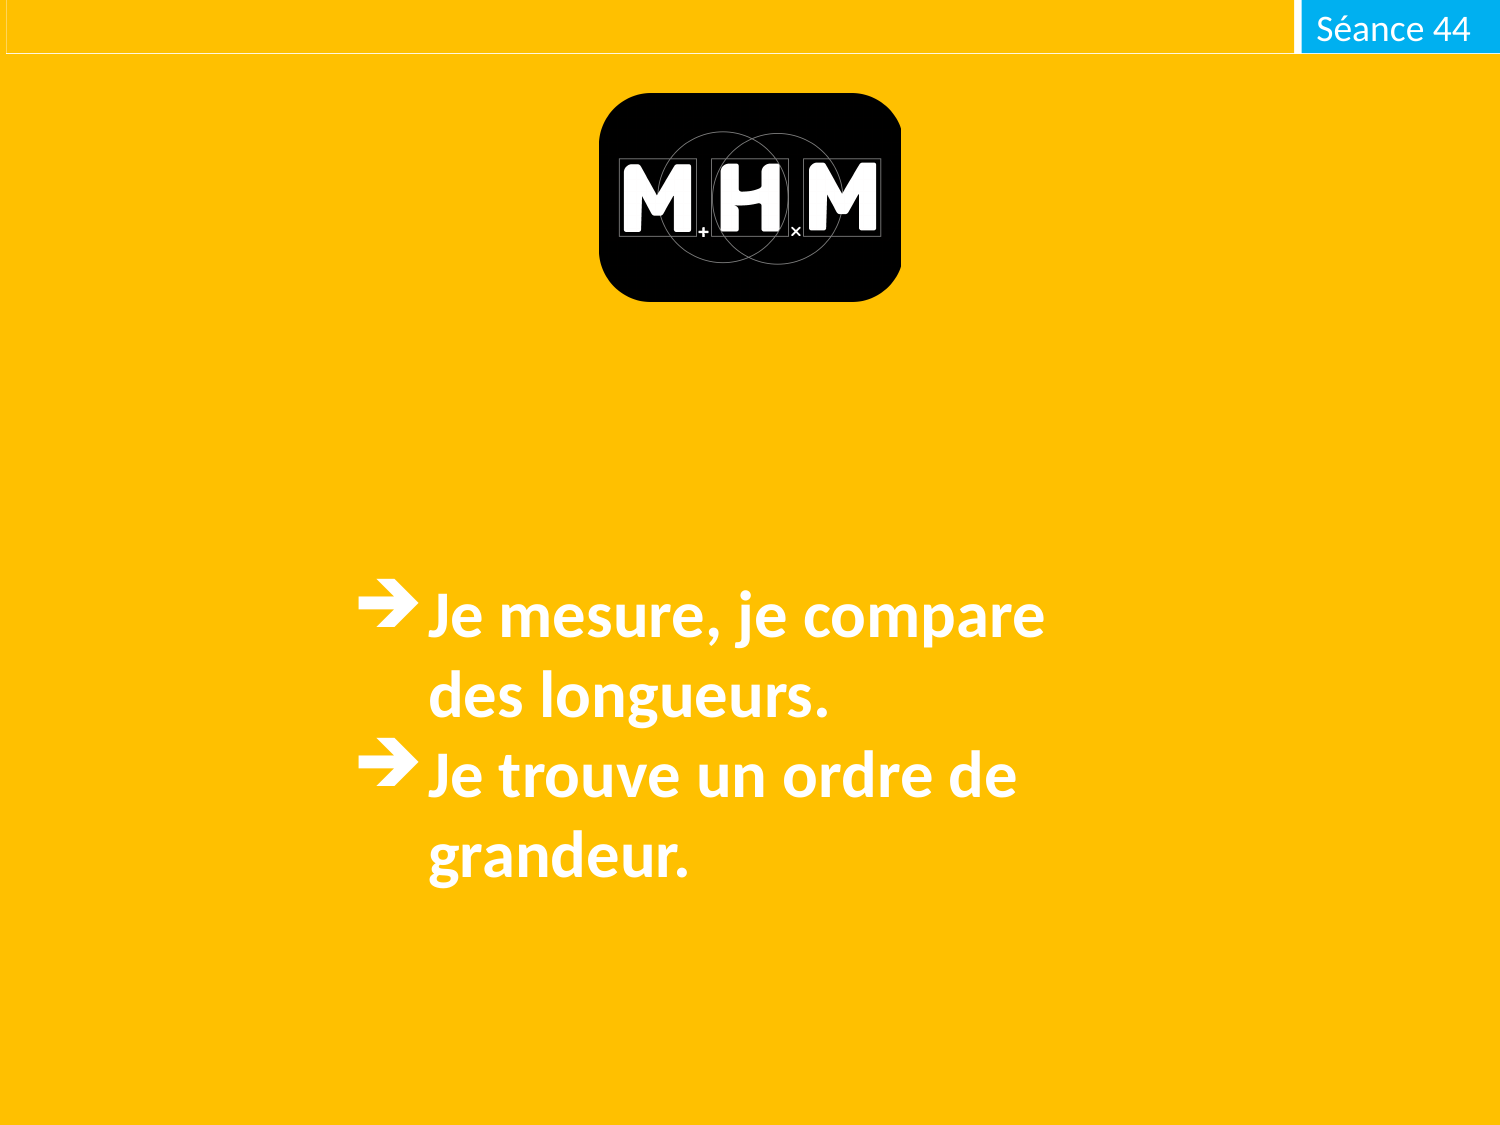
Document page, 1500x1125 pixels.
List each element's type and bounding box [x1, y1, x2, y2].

text_box [0, 54, 1500, 1125]
